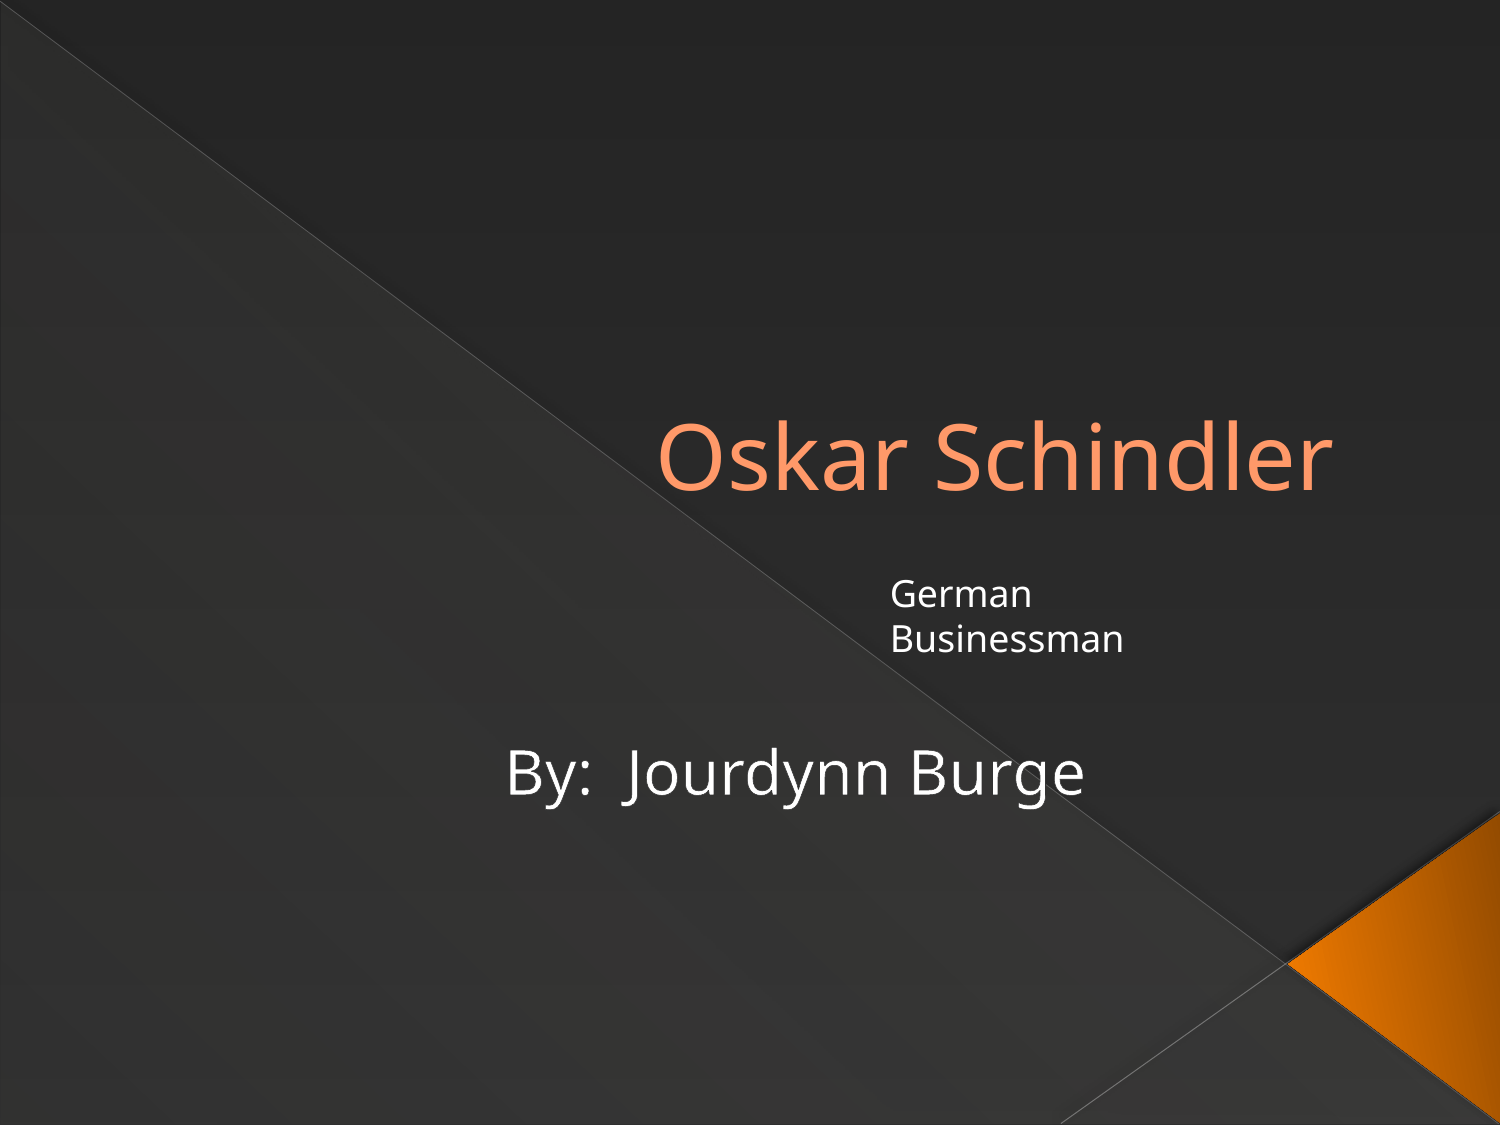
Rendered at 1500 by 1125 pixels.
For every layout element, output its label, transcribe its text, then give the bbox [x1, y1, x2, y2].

text_box German Businessman [875, 562, 1288, 668]
subtitle By: Jourdynn Burge [0, 725, 1173, 1013]
title Oskar Schindler [75, 275, 1350, 517]
